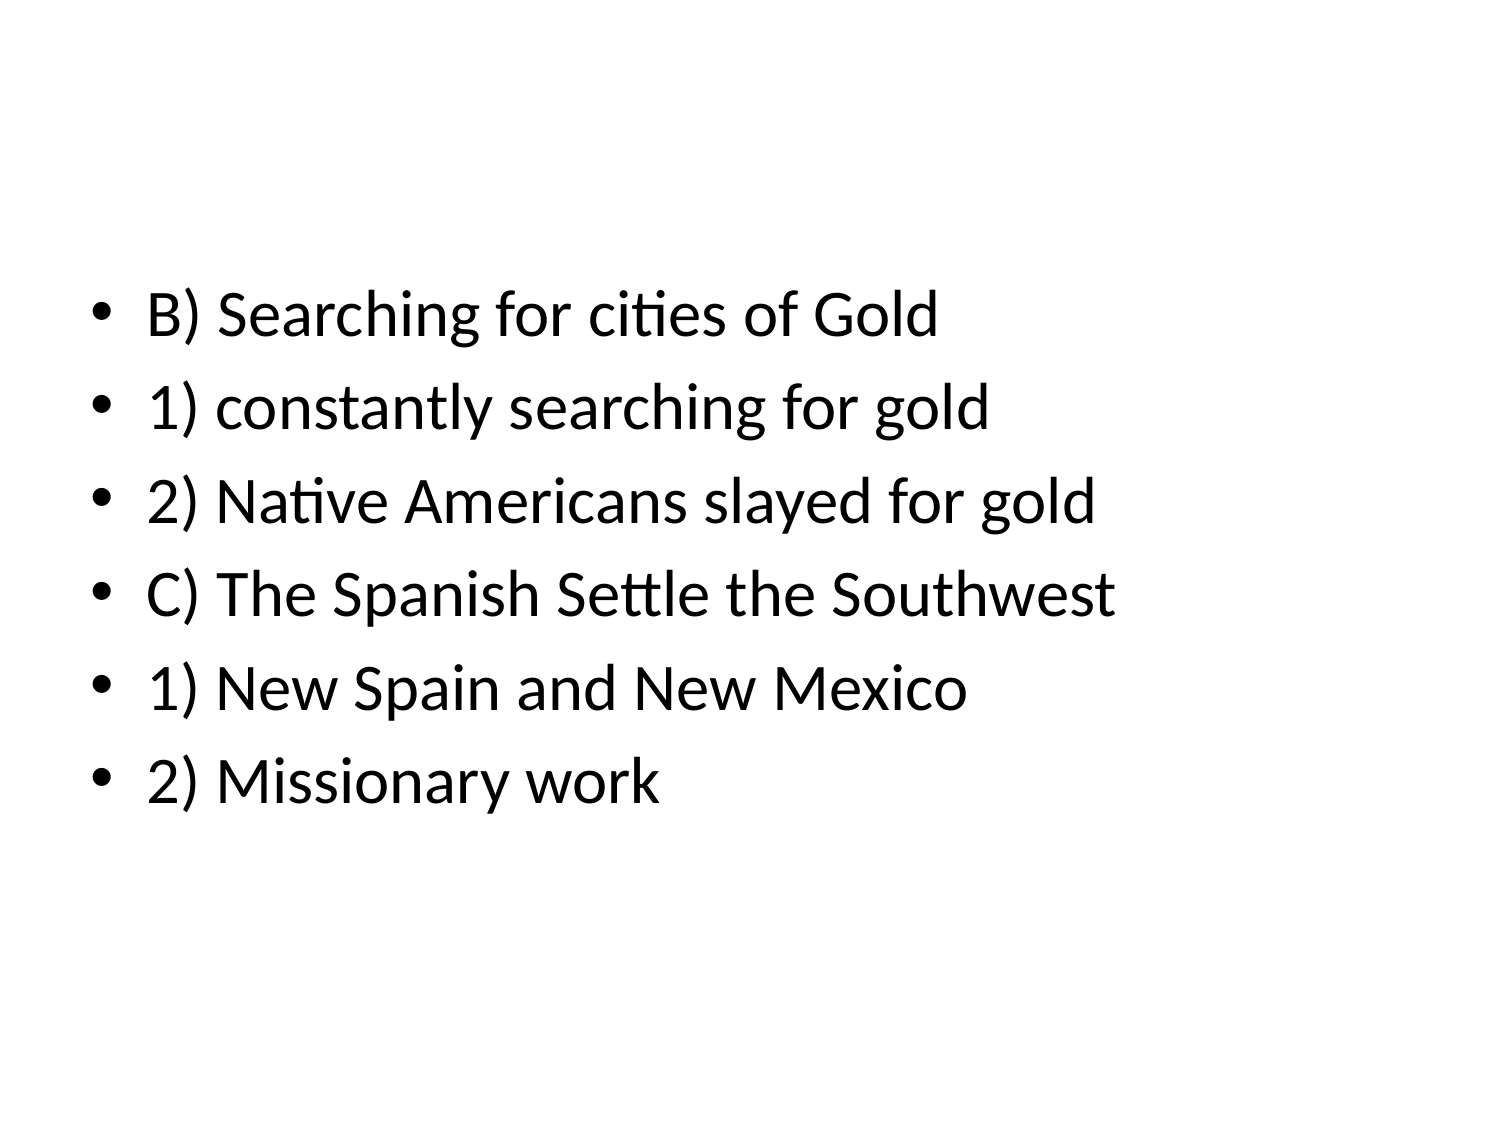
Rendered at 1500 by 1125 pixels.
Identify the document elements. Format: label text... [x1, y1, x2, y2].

list B) Searching for cities of Gold 1) constantly searching for gold 2) Native Americans slayed for gold C) The Spanish Settle the Southwest 1) New Spain and New Mexico 2) Missionary work [75, 262, 1425, 1005]
